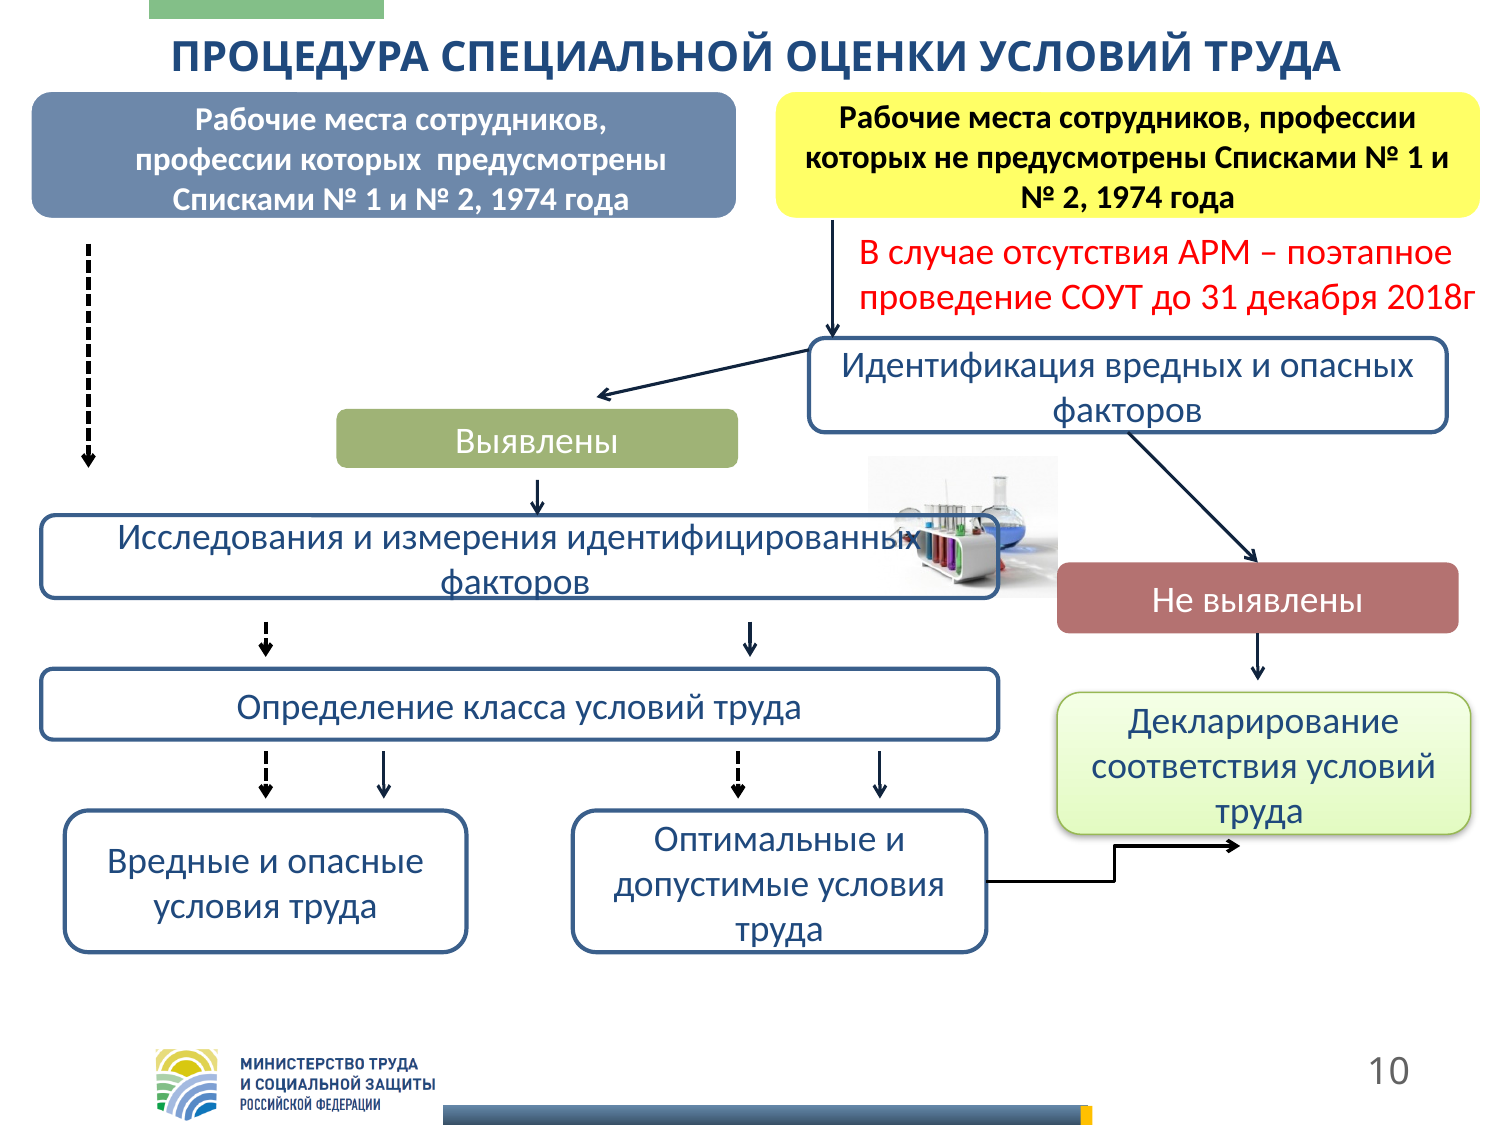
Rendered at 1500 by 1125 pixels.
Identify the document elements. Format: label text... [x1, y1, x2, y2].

picture [867, 455, 1058, 599]
text_box Идентификация вредных и опасных факторов [806, 335, 1449, 435]
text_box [596, 349, 810, 398]
text_box Исследования и измерения идентифицированных факторов [39, 513, 863, 601]
text_box Определение класса условий труда [39, 666, 1001, 742]
text_box [27, 87, 741, 222]
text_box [1127, 432, 1259, 563]
text_box ПРОЦЕДУРА СПЕЦИАЛЬНОЙ ОЦЕНКИ УСЛОВИЙ ТРУДА [29, 30, 1483, 79]
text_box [986, 845, 1241, 882]
text_box Выявлены [334, 406, 741, 470]
text_box Оптимальные и допустимые условия труда [570, 808, 989, 955]
text_box Рабочие места сотрудников, профессии которых предусмотрены Списками № 1 и № 2, 1974 года [100, 89, 703, 225]
text_box Вредные и опасные условия труда [62, 808, 469, 955]
text_box Декларирование соответствия условий труда [1056, 691, 1472, 836]
picture [149, 0, 385, 19]
text_box Не выявлены [1054, 560, 1461, 636]
text_box Рабочие места сотрудников, профессии которых не предусмотрены Списками № 1 и № 2, 1974 года [771, 87, 1485, 222]
picture [147, 1043, 444, 1125]
text_box В случае отсутствия АРМ – поэтапное проведение СОУТ до 31 декабря 2018г [844, 219, 1500, 325]
text_box [448, 1105, 1079, 1125]
slide_number 10 [1340, 1042, 1425, 1103]
text_box [1079, 1104, 1094, 1125]
text_box [0, 30, 1453, 102]
